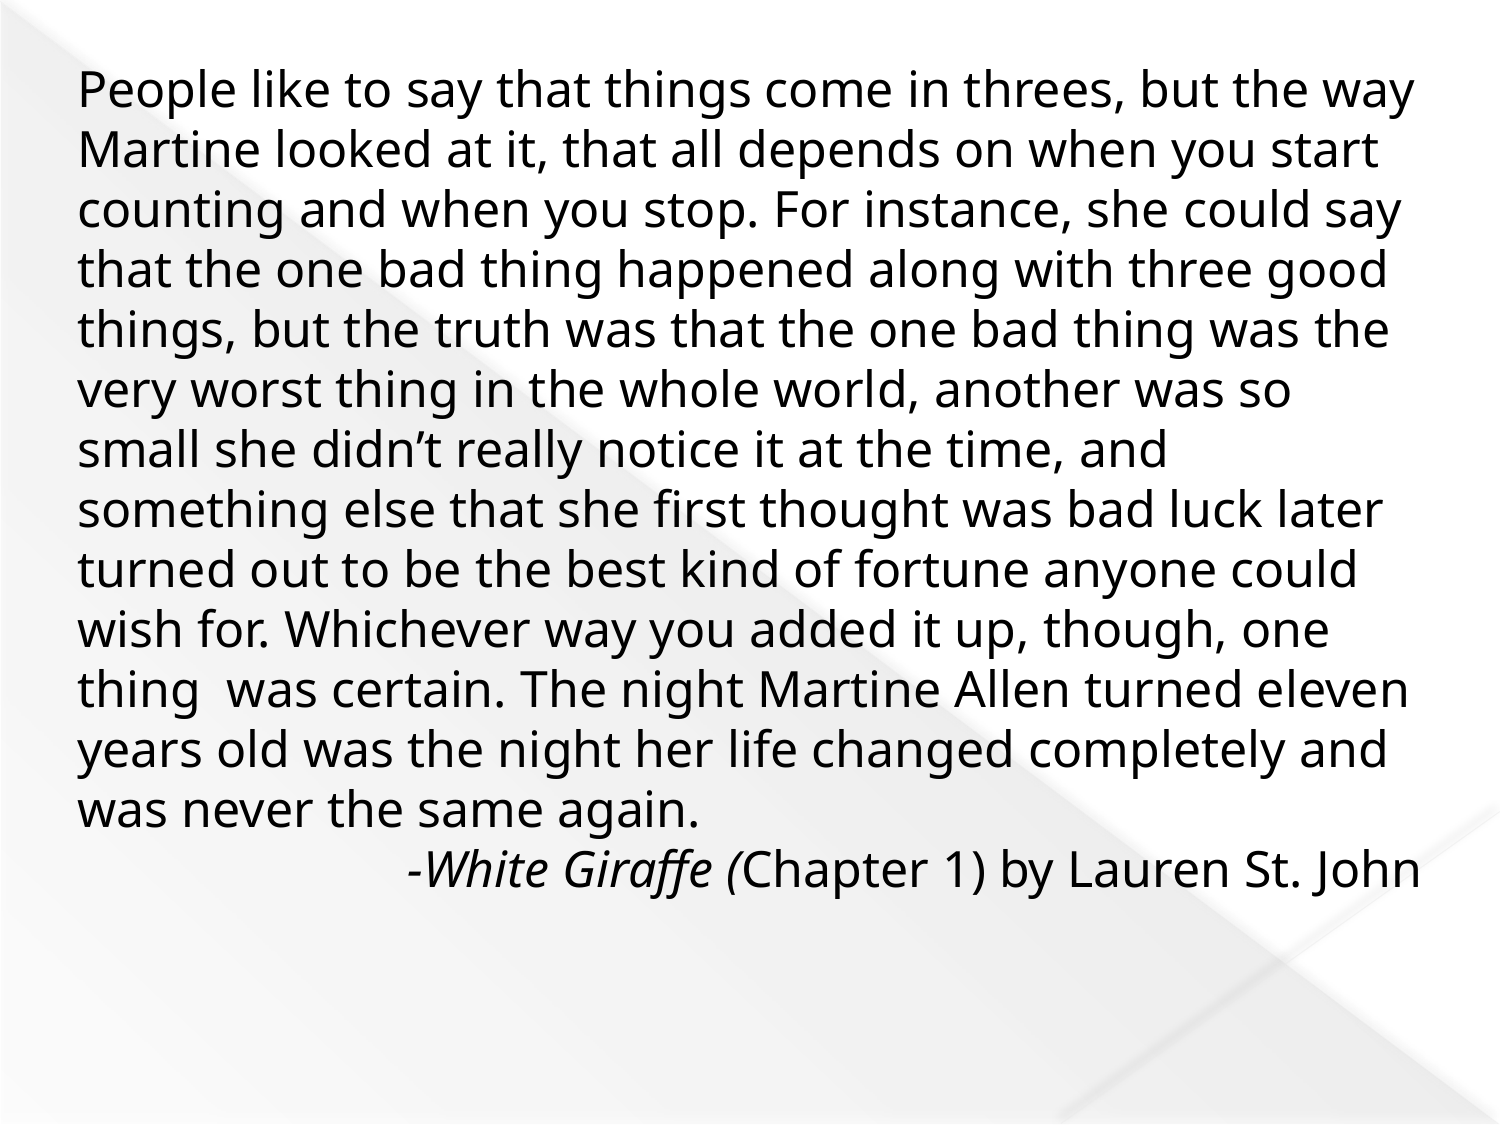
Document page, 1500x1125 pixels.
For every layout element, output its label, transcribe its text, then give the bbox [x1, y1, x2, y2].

text_box People like to say that things come in threes, but the way Martine looked at it, that all depends on when you start counting and when you stop. For instance, she could say that the one bad thing happened along with three good things, but the truth was that the one bad thing was the very worst thing in the whole world, another was so small she didn’t really notice it at the time, and something else that she first thought was bad luck later turned out to be the best kind of fortune anyone could wish for. Whichever way you added it up, though, one thing was certain. The night Martine Allen turned eleven years old was the night her life changed completely and was never the same again. -White Giraffe (Chapter 1) by Lauren St. John [62, 49, 1438, 905]
